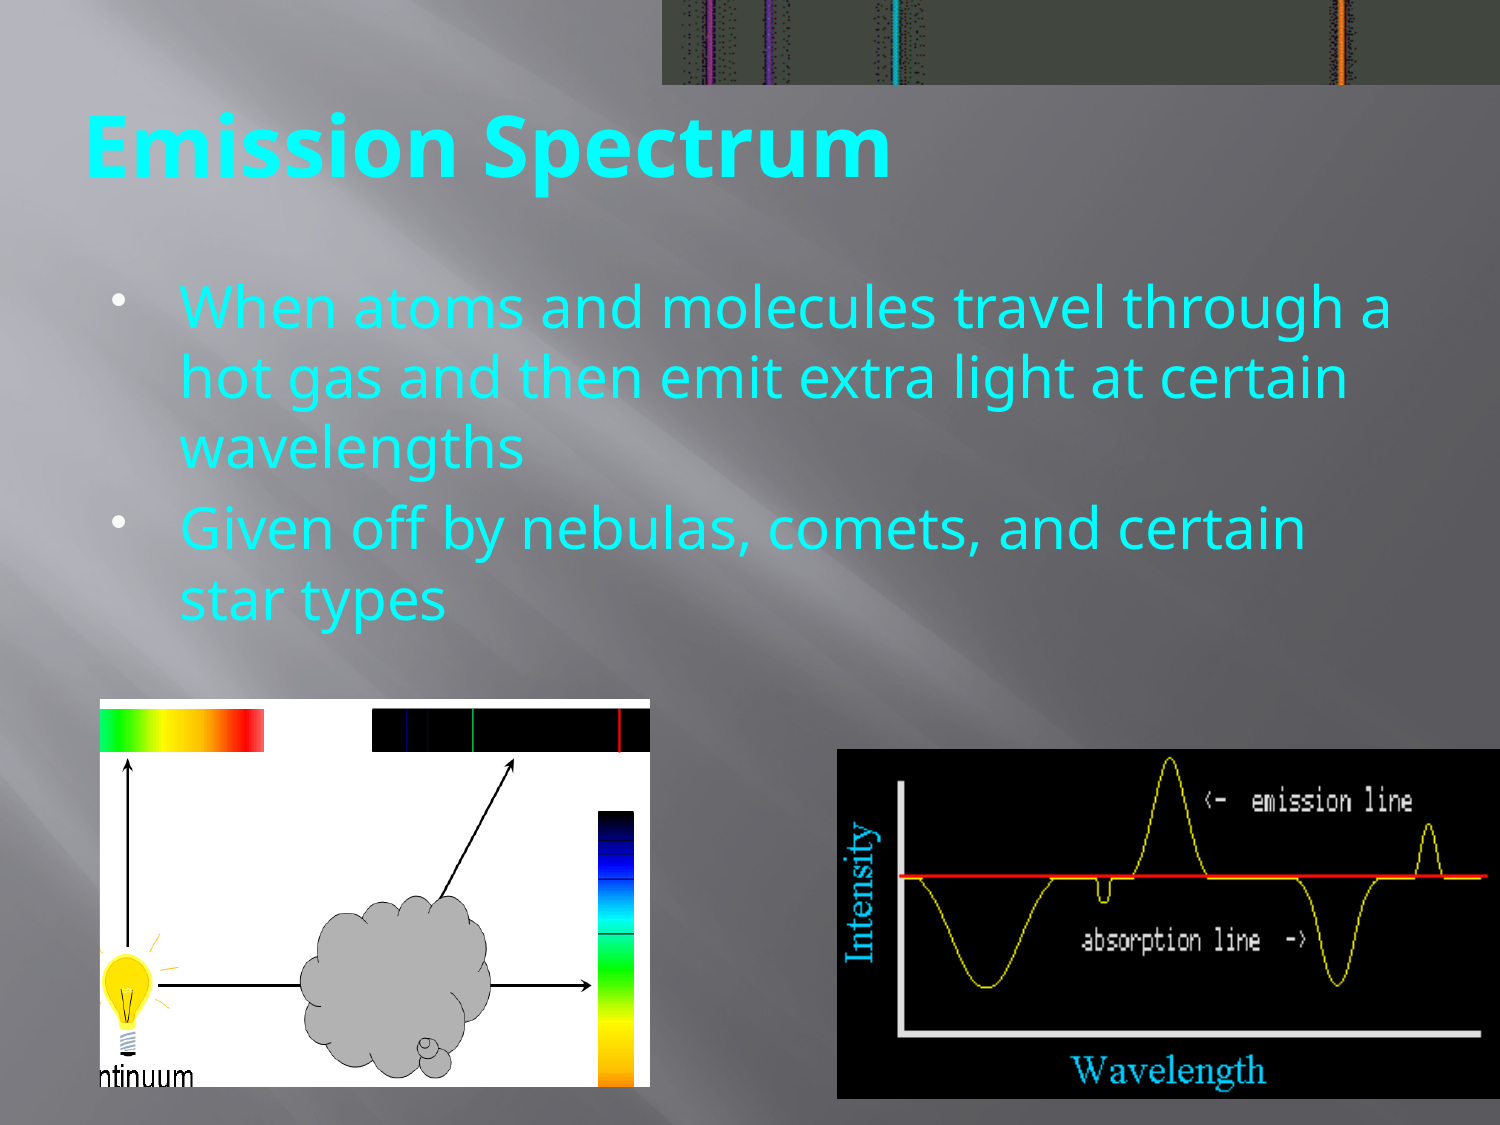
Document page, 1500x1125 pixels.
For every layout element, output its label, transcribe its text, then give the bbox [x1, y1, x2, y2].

title Emission Spectrum [0, 50, 1175, 238]
picture [837, 749, 1500, 1099]
picture [662, 0, 1500, 85]
picture [99, 699, 651, 1087]
list When atoms and molecules travel through a hot gas and then emit extra light at certain wavelengths Given off by nebulas, comets, and certain star types [74, 262, 1426, 1036]
